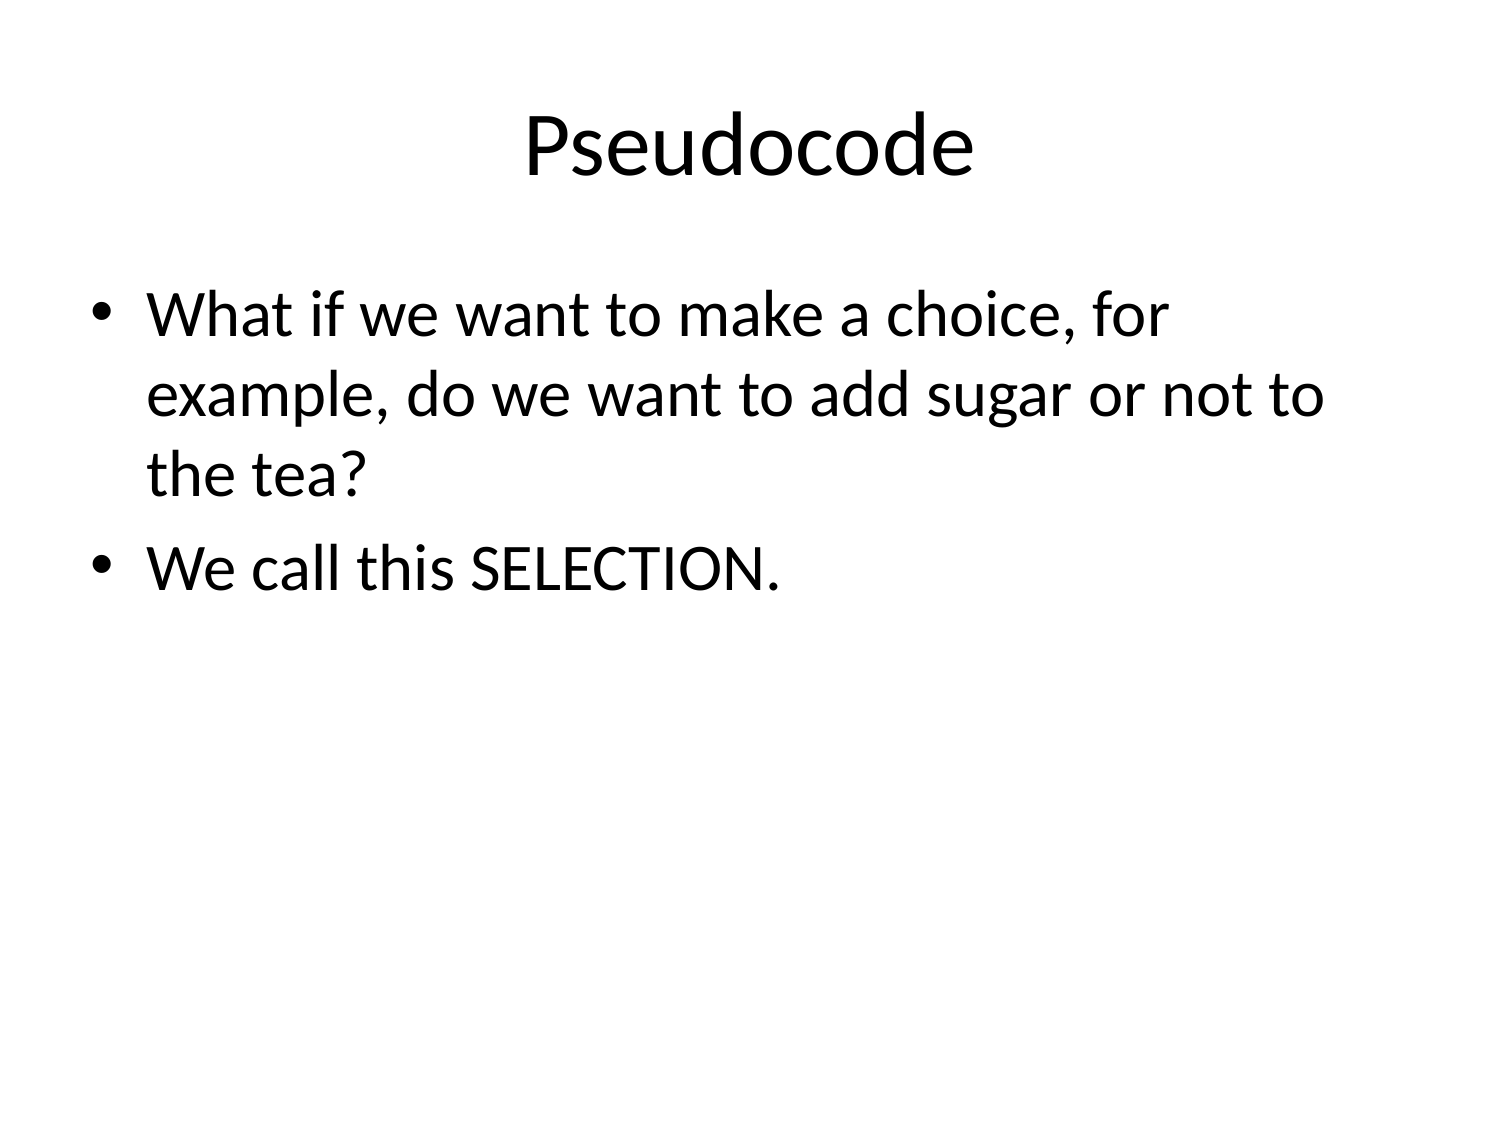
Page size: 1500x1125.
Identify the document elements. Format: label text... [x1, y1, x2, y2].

title Pseudocode [75, 45, 1425, 233]
list What if we want to make a choice, for example, do we want to add sugar or not to the tea? We call this SELECTION. [75, 262, 1425, 1005]
